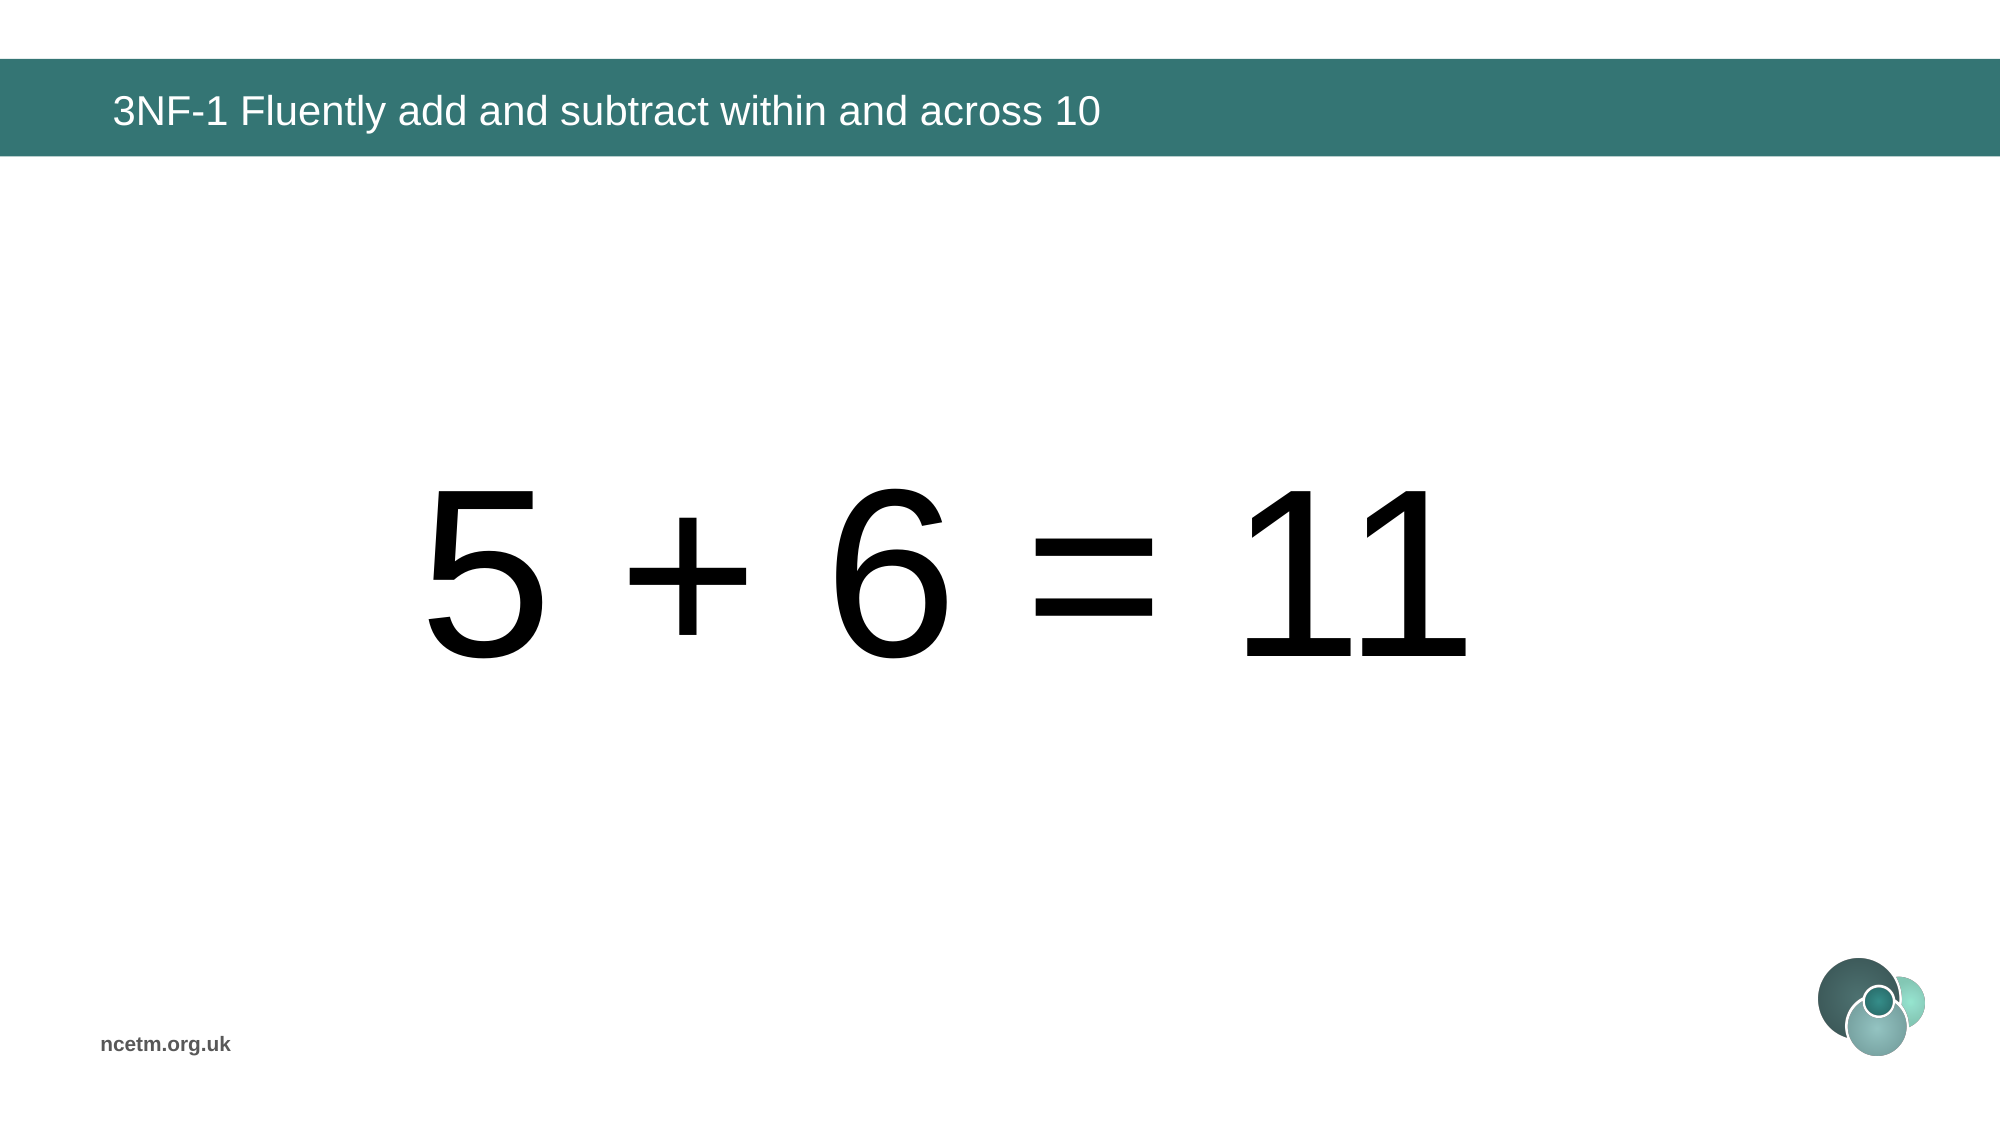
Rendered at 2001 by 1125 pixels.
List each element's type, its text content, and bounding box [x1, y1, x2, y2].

text_box 5 + 6 = [404, 409, 1214, 712]
text_box 11 [1214, 409, 1493, 712]
picture [1818, 958, 1925, 1056]
title 3NF-1 Fluently add and subtract within and across 10 [97, 76, 1945, 147]
